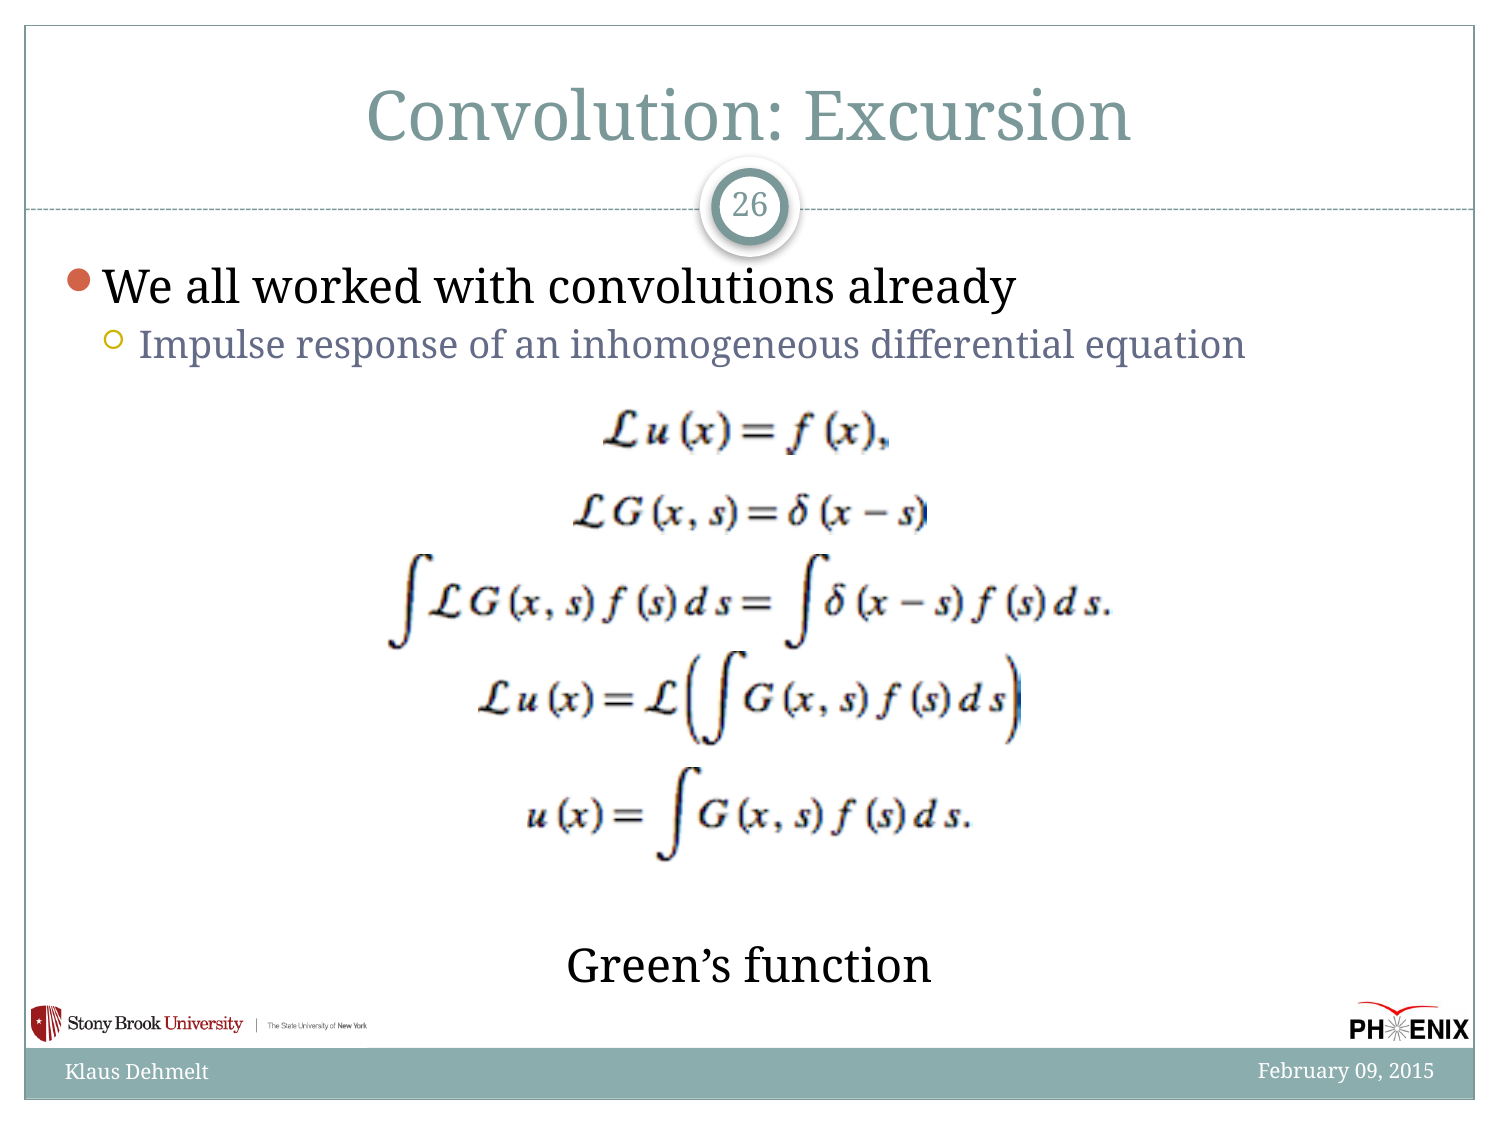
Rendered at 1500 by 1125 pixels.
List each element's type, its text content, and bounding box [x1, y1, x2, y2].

list We all worked with convolutions already Impulse response of an inhomogeneous differential equation Green’s function [49, 249, 1450, 1005]
picture [30, 994, 367, 1048]
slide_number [950, 1050, 1450, 1111]
title Convolution: Excursion [49, 37, 1450, 162]
picture [1350, 1001, 1469, 1041]
slide_number 26 [712, 169, 788, 243]
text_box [387, 407, 1113, 872]
footer Klaus Dehmelt [50, 1051, 638, 1112]
